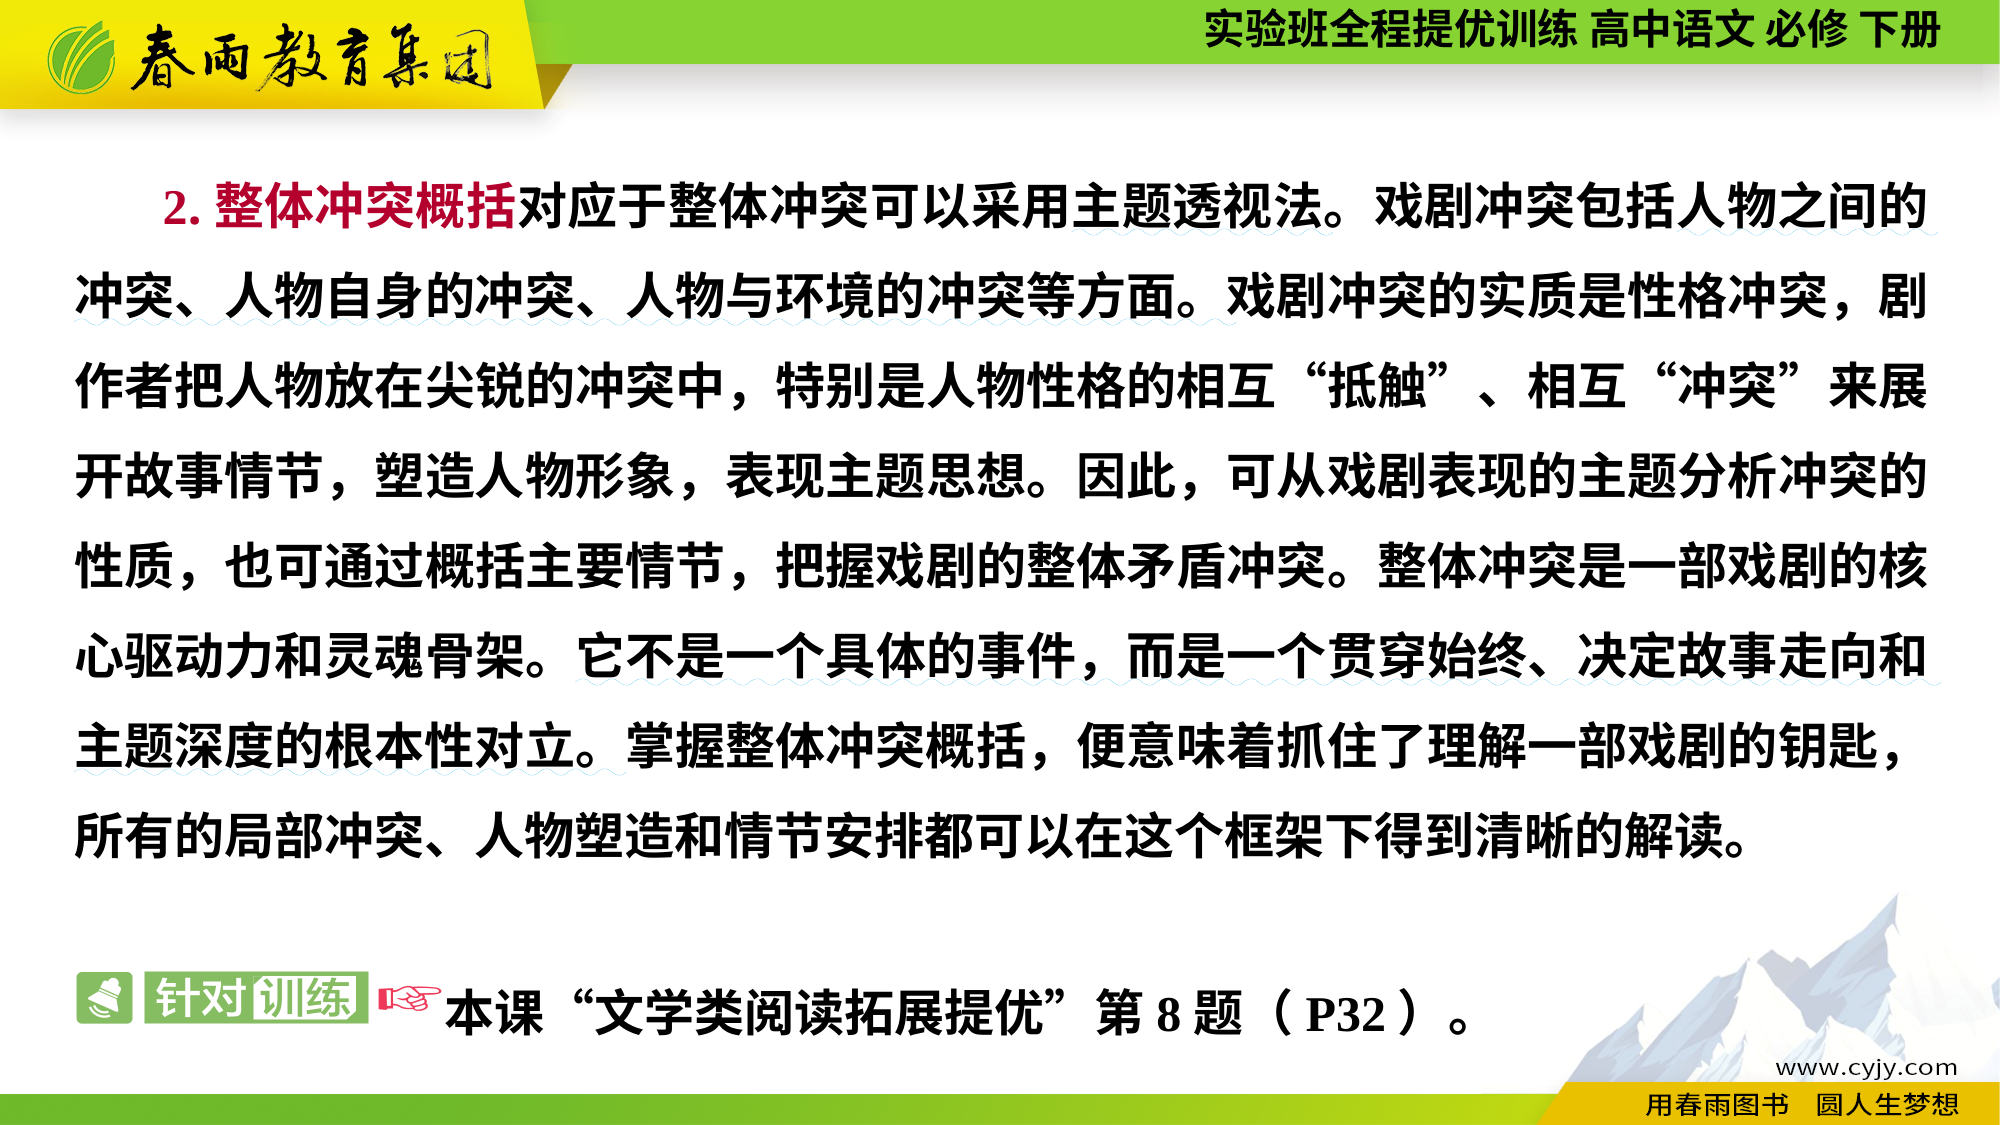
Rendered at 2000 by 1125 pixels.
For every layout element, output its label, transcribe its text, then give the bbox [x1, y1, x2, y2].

picture [0, 0, 2000, 1125]
text_box 本课“文学类阅读拓展提优”第8题（P32）。 [59, 943, 1944, 1049]
list 2.整体冲突概括对应于整体冲突可以采用主题透视法。戏剧冲突包括人物之间的冲突、人物自身的冲突、人物与环境的冲突等方面。戏剧冲突的实质是性格冲突，剧作者把人物放在尖锐的冲突中，特别是人物性格的相互“抵触”、相互“冲突”来展开故事情节，塑造人物形象，表现主题思想。因此，可从戏剧表现的主题分析冲突的性质，也可通过概括主要情节，把握戏剧的整体矛盾冲突。整体冲突是一部戏剧的核心驱动力和灵魂骨架。它不是一个具体的事件，而是一个贯穿始终、决定故事走向和主题深度的根本性对立。掌握整体冲突概括，便意味着抓住了理解一部戏剧的钥匙，所有的局部冲突、人物塑造和情节安排都可以在这个框架下得到清晰的解读。 [59, 137, 1944, 943]
